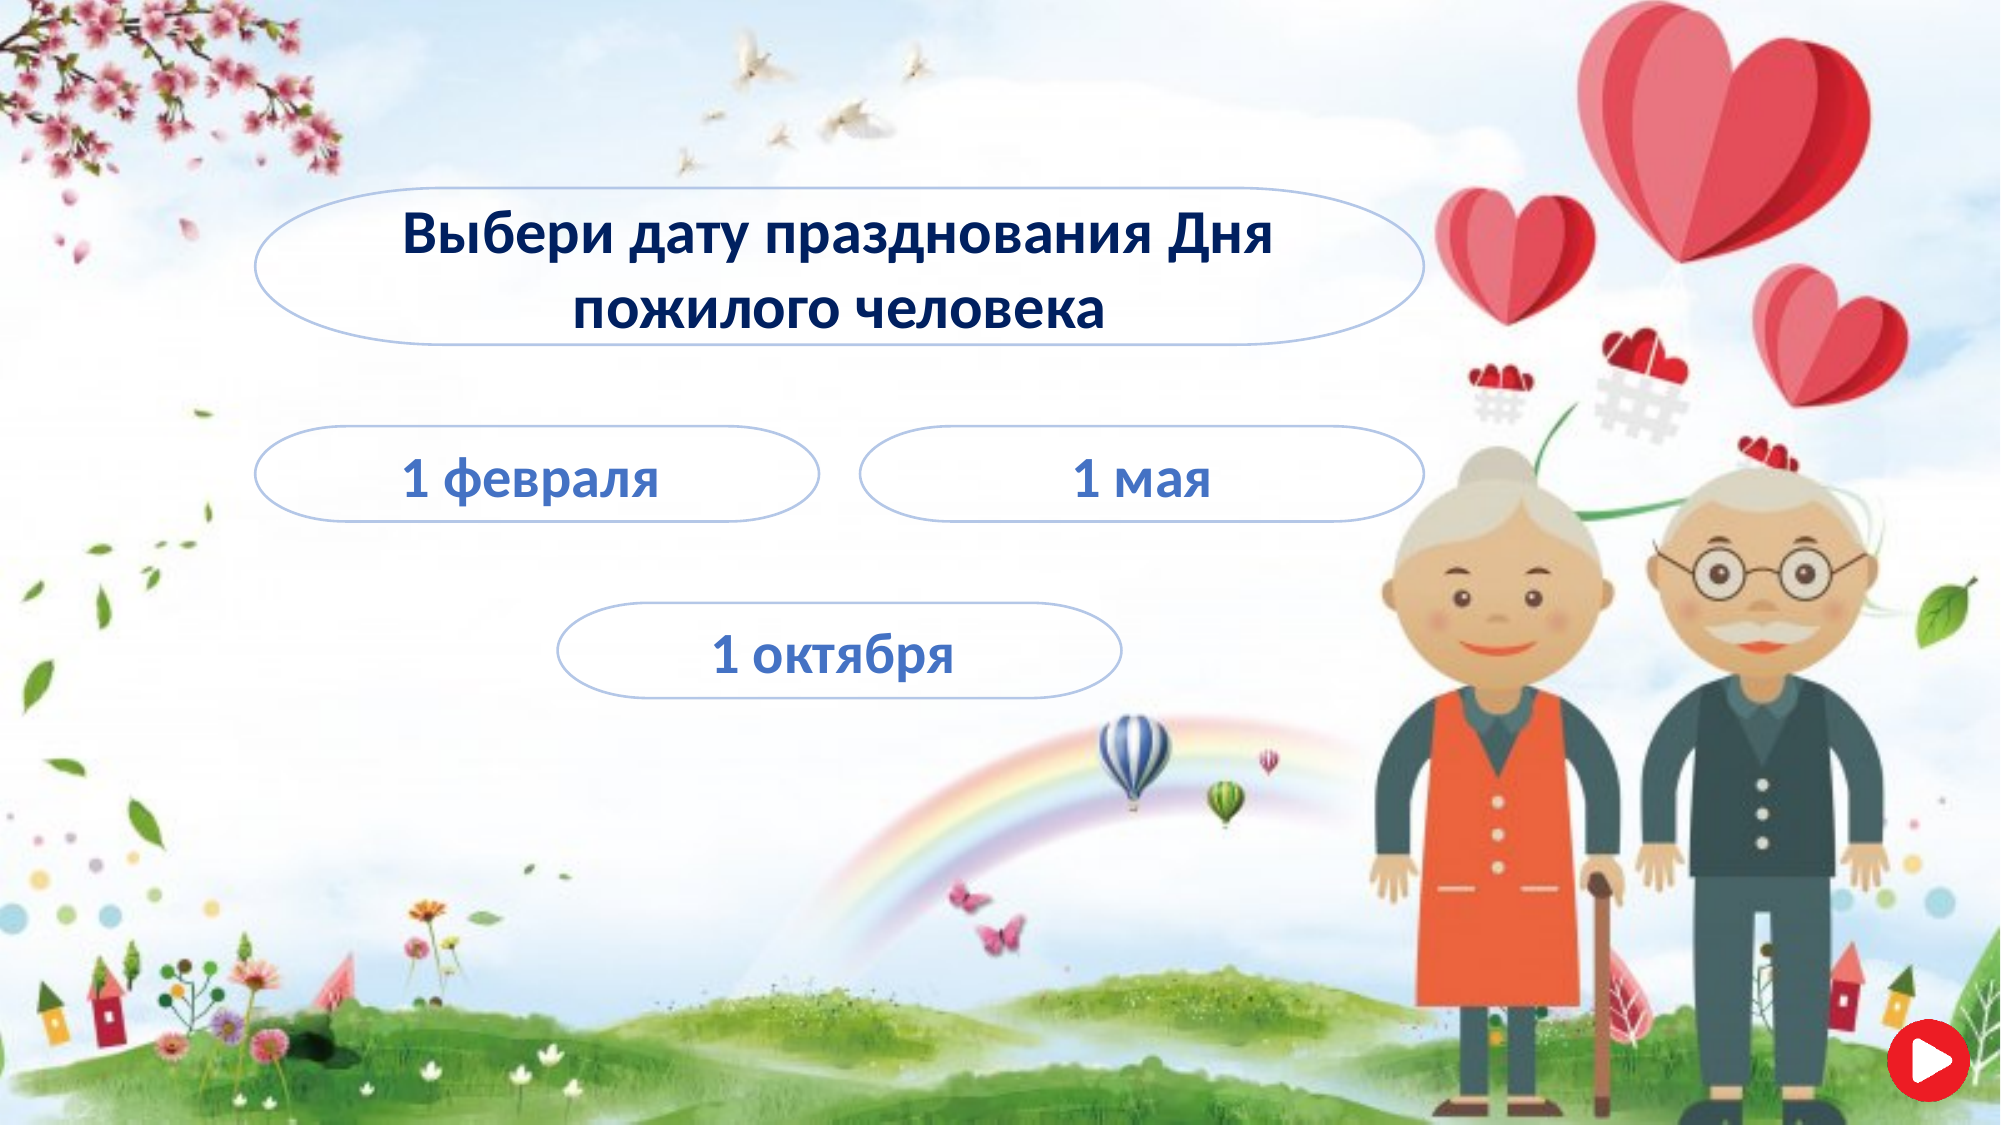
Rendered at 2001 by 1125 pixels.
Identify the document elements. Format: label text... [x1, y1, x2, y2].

text_box 1 февраля [254, 425, 821, 523]
text_box 1 мая [858, 425, 1425, 523]
picture [0, 0, 2001, 1125]
text_box 1 октября [556, 601, 1123, 700]
text_box Выбери дату празднования Дня пожилого человека [254, 186, 1425, 346]
